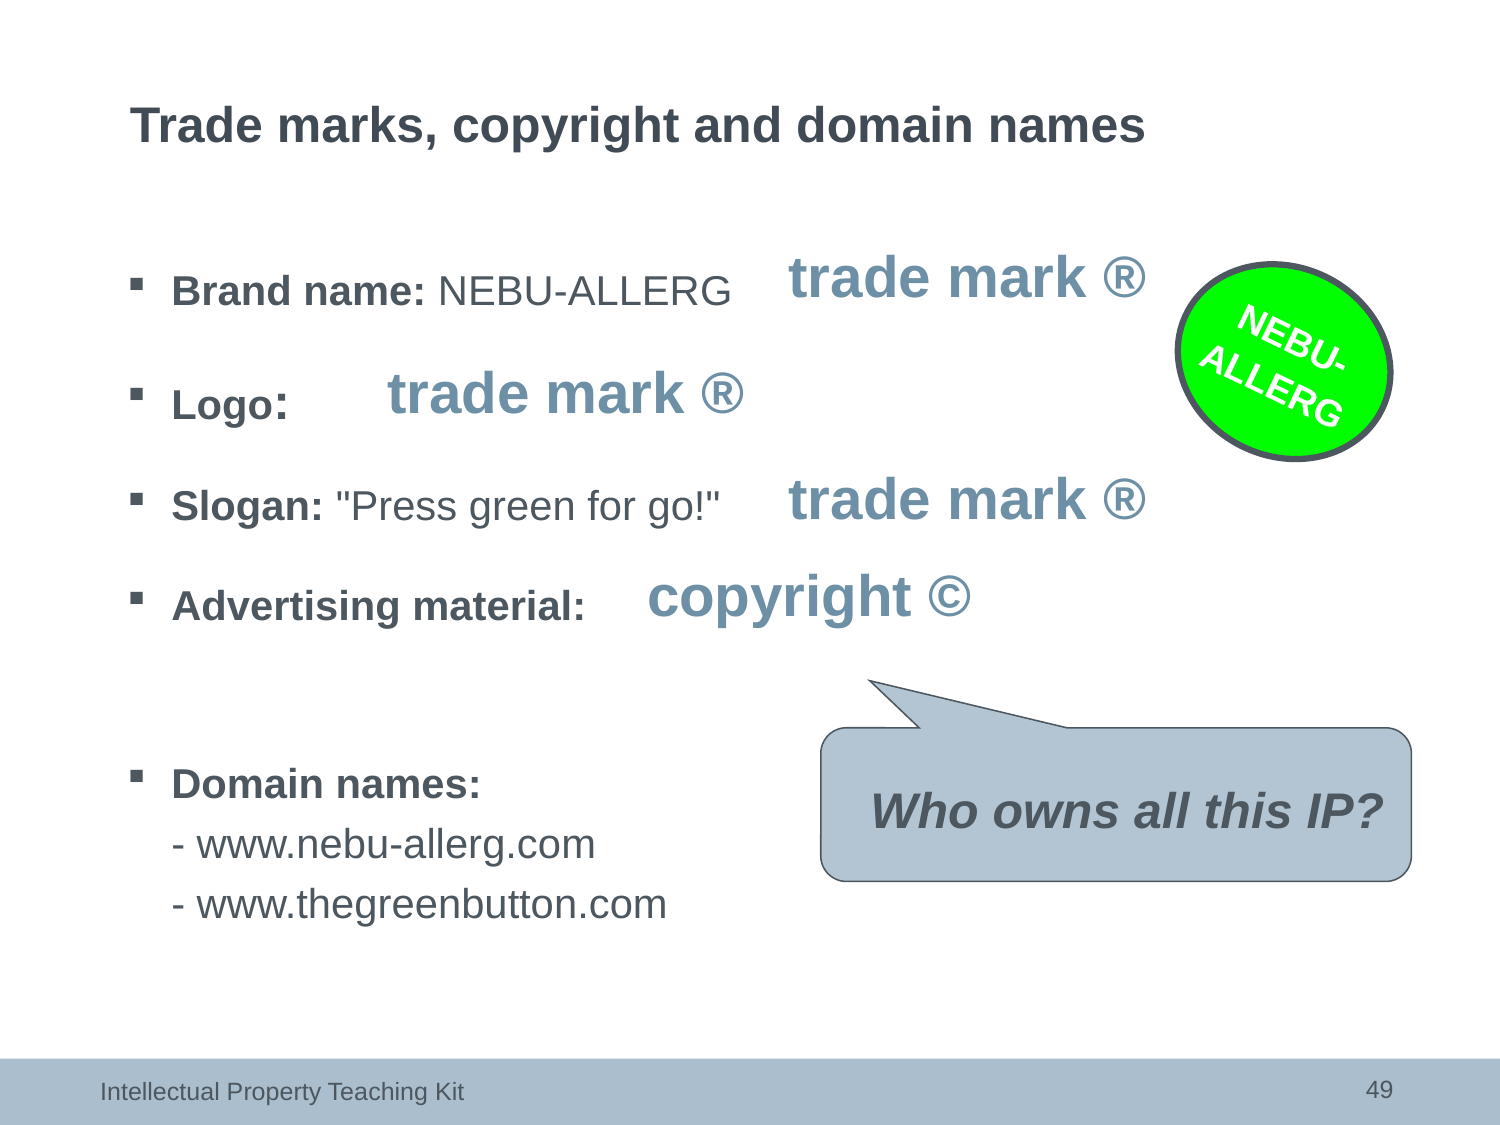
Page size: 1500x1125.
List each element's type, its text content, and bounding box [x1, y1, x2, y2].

text_box Domain names: - www.nebu-allerg.com - www.thegreenbutton.com [112, 739, 1306, 1035]
footer Intellectual Property Teaching Kit [100, 1074, 988, 1125]
text_box 49 [1269, 1070, 1394, 1106]
title Trade marks, copyright and domain names [114, 70, 1377, 176]
text_box trade mark ® [773, 453, 1162, 539]
text_box Brand name: NEBU-ALLERG Logo: Slogan: "Press green for go!" Advertising material: [112, 231, 1306, 739]
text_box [820, 727, 1412, 882]
text_box trade mark ® [372, 347, 760, 433]
text_box trade mark ® [773, 231, 1162, 317]
text_box copyright © [632, 550, 987, 636]
text_box NEBU- ALLERG [1177, 264, 1391, 460]
